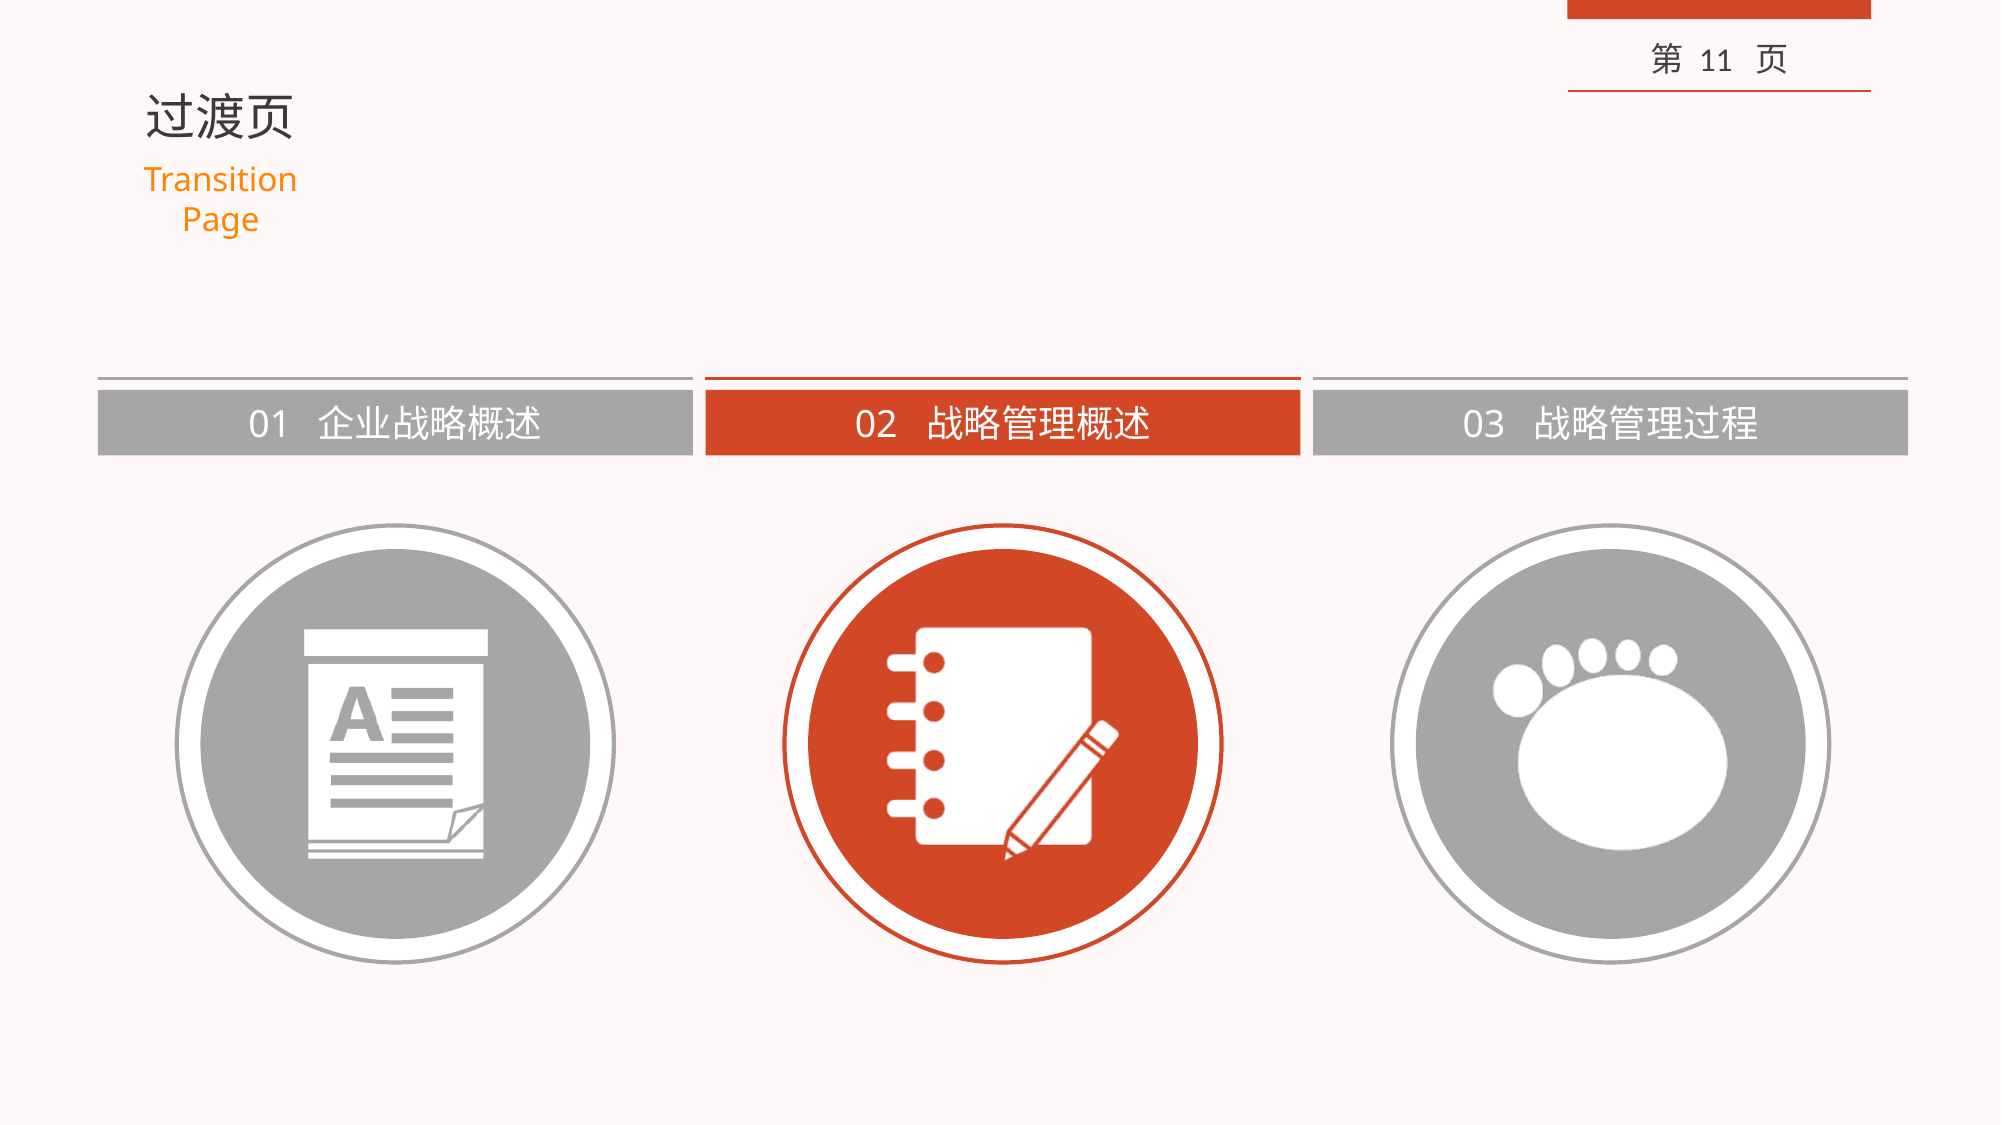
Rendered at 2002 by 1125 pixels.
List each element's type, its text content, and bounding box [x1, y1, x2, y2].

text_box 01 企业战略概述 [96, 388, 695, 458]
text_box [1391, 525, 1830, 963]
picture [1492, 625, 1729, 863]
picture [276, 625, 514, 863]
text_box 02 战略管理概述 [703, 388, 1303, 458]
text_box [784, 525, 1222, 963]
text_box 03 战略管理过程 [1311, 388, 1910, 458]
picture [884, 625, 1122, 863]
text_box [176, 525, 615, 963]
